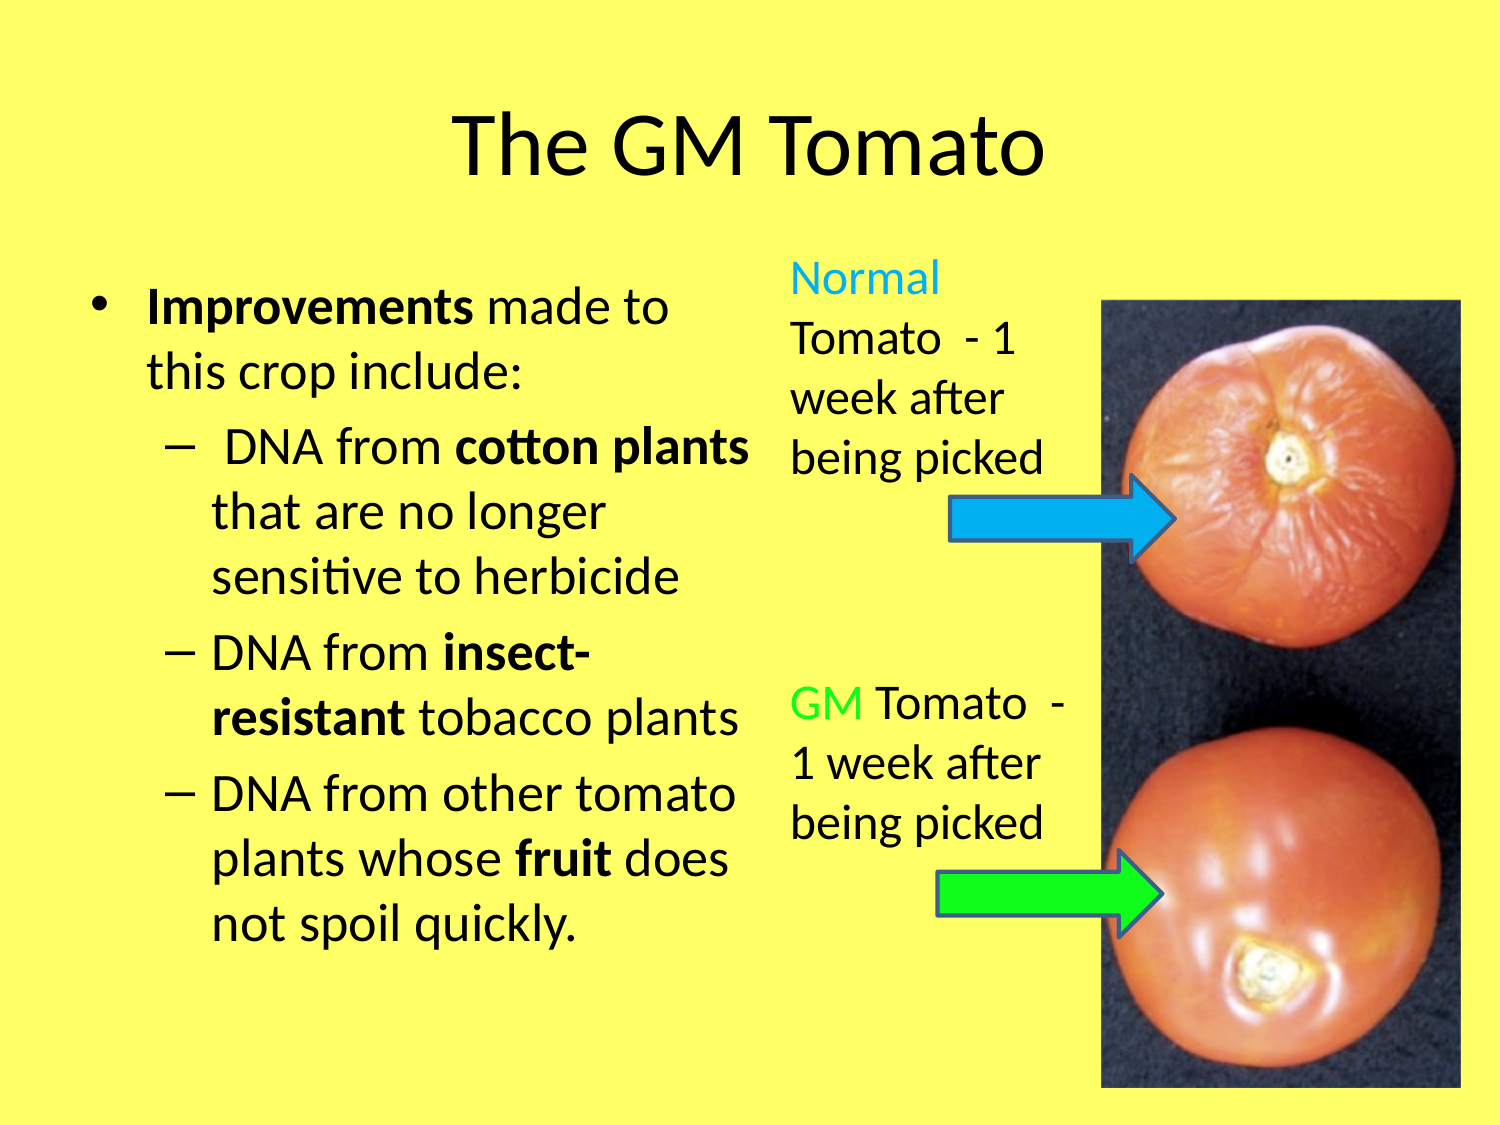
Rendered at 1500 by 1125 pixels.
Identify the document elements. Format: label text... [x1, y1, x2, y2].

title The GM Tomato [75, 45, 1425, 233]
list Improvements made to this crop include: DNA from cotton plants that are no longer sensitive to herbicide DNA from insect-resistant tobacco plants DNA from other tomato plants whose fruit does not spoil quickly. [75, 262, 775, 1005]
text_box [935, 884, 1165, 940]
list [885, 513, 1500, 875]
text_box GM Tomato -1 week after being picked [774, 662, 880, 858]
picture [1102, 875, 1460, 1088]
text_box [947, 472, 1172, 512]
picture [1102, 301, 1460, 513]
text_box Normal Tomato - 1 week after being picked [774, 237, 1100, 493]
